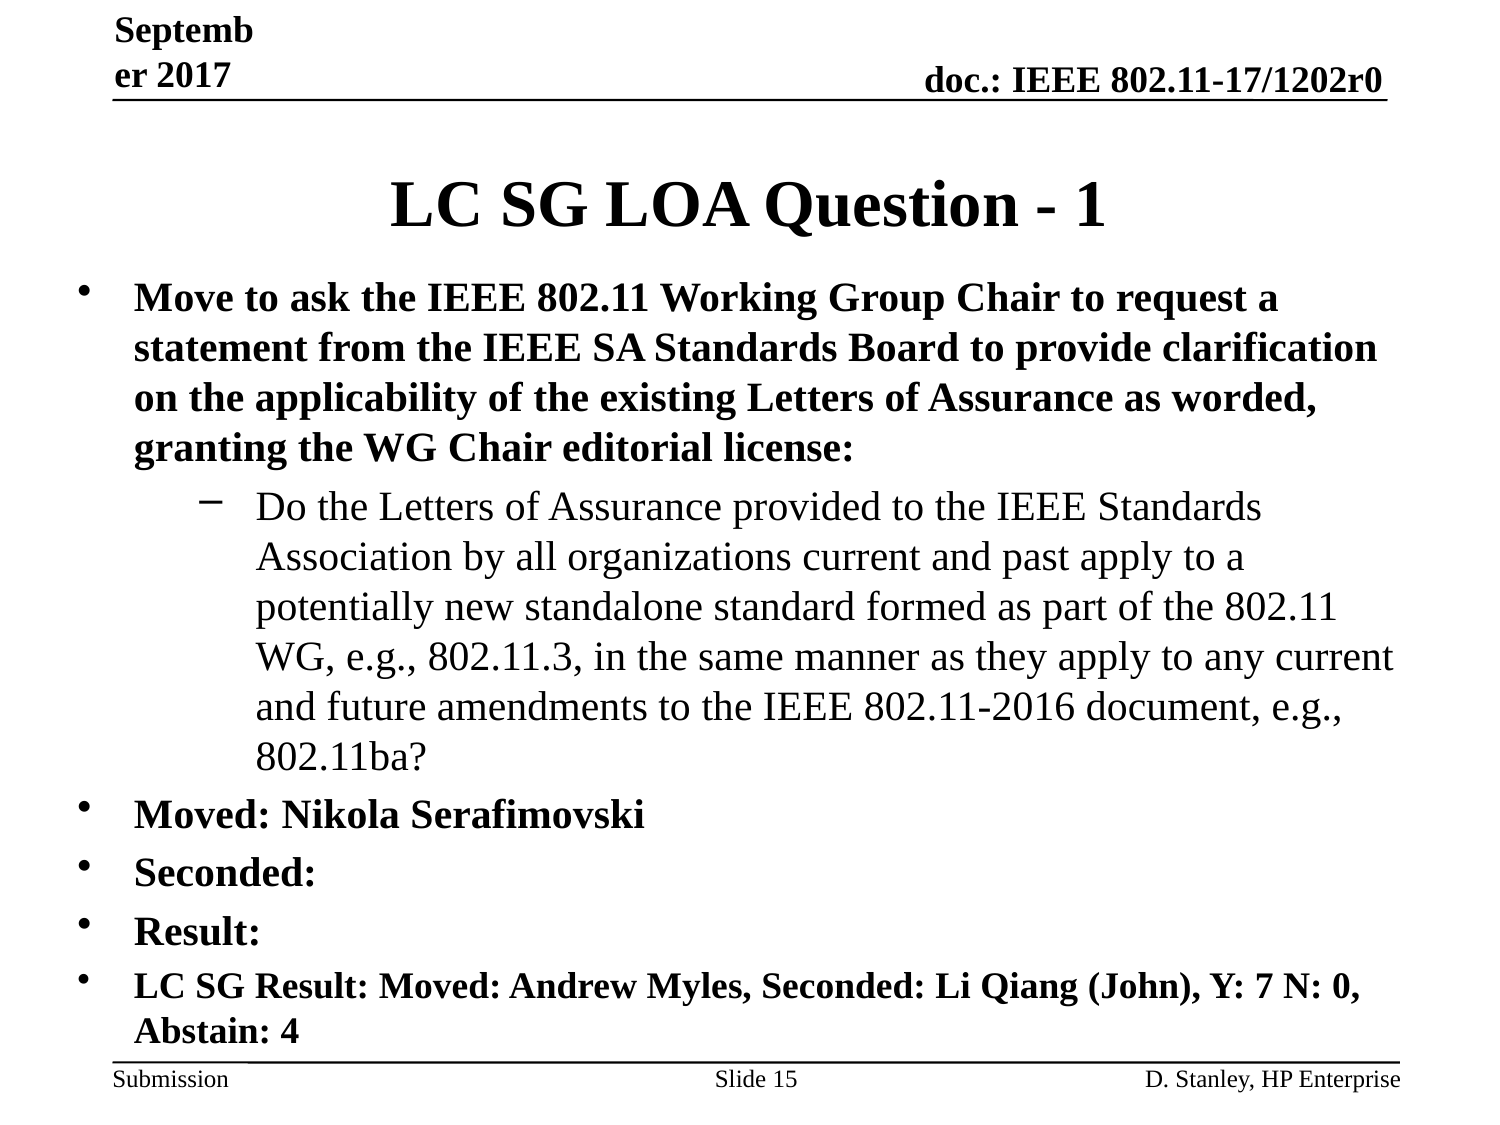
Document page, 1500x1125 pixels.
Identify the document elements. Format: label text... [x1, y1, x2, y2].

list Move to ask the IEEE 802.11 Working Group Chair to request a statement from the IEEE SA Standards Board to provide clarification on the applicability of the existing Letters of Assurance as worded, granting the WG Chair editorial license: Do the Letters of Assurance provided to the IEEE Standards Association by all organizations current and past apply to a potentially new standalone standard formed as part of the 802.11 WG, e.g., 802.11.3, in the same manner as they apply to any current and future amendments to the IEEE 802.11-2016 document, e.g., 802.11ba? Moved: Nikola Serafimovski Seconded: Result: LC SG Result: Moved: Andrew Myles, Seconded: Li Qiang (John), Y: 7 N: 0, Abstain: 4 [62, 262, 1438, 1050]
title LC SG LOA Question - 1 [112, 112, 1388, 262]
footer D. Stanley, HP Enterprise [878, 1061, 1402, 1093]
slide_number Slide 15 [712, 1061, 800, 1093]
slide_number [114, 49, 270, 95]
